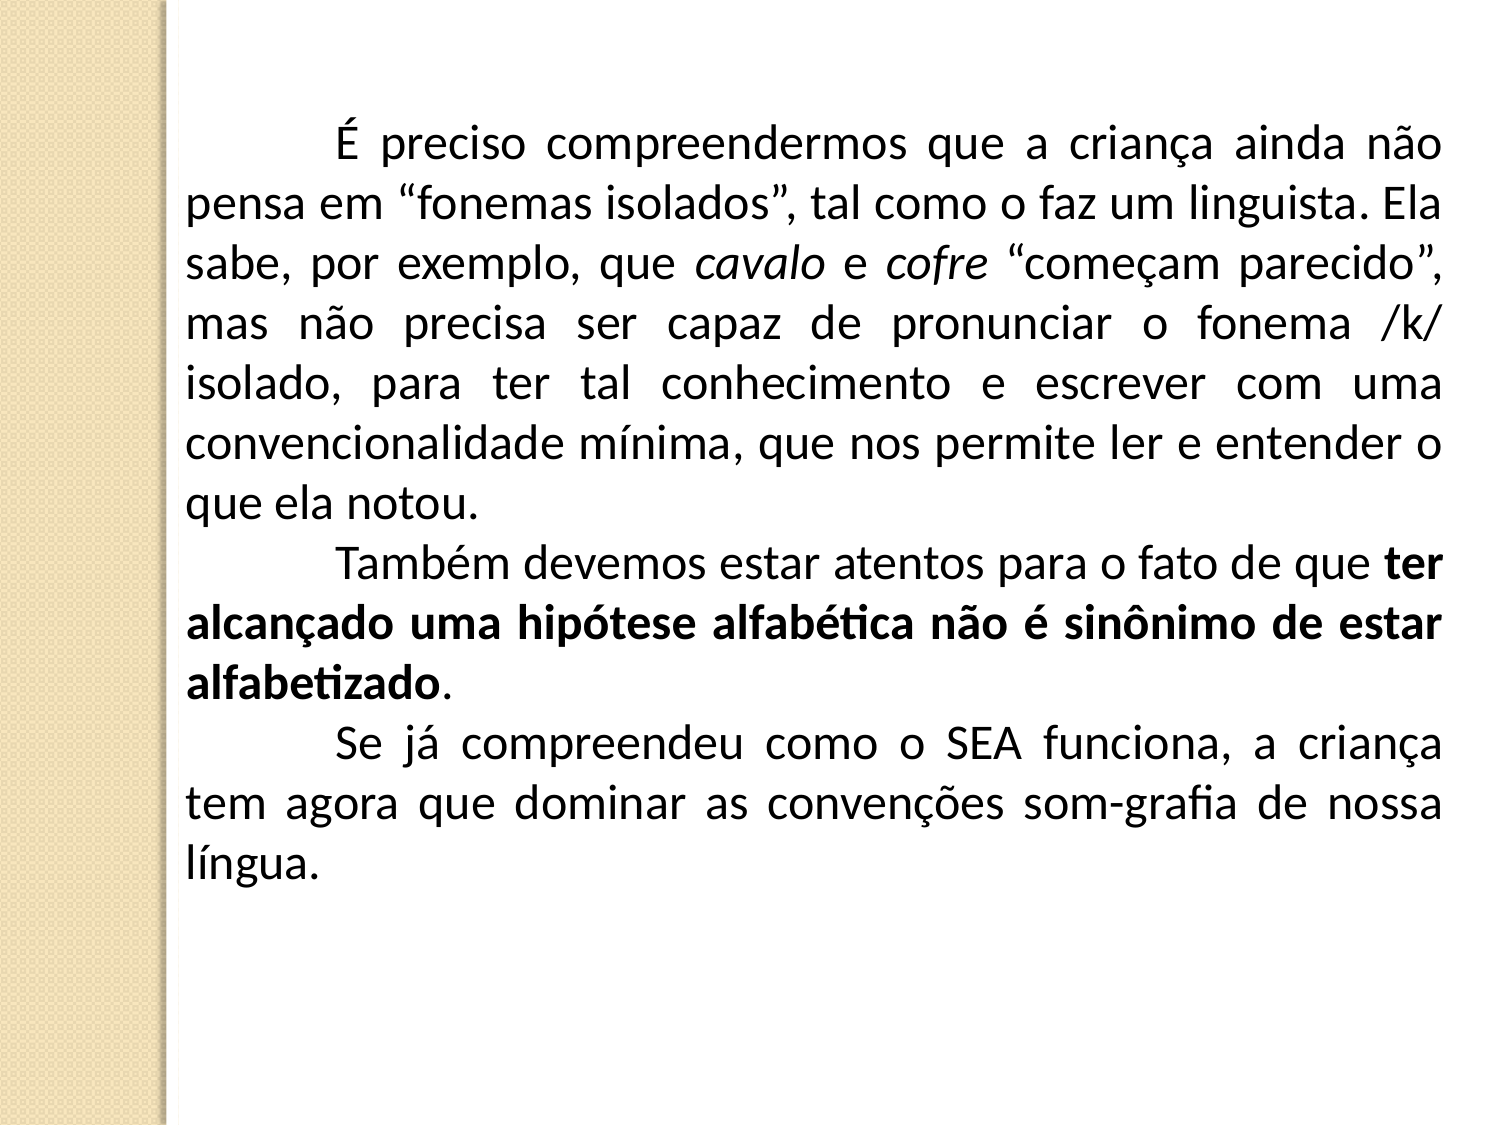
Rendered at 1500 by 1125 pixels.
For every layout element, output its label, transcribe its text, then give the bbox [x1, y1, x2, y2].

text_box É preciso compreendermos que a criança ainda não pensa em “fonemas isolados”, tal como o faz um linguista. Ela sabe, por exemplo, que cavalo e cofre “começam parecido”, mas não precisa ser capaz de pronunciar o fonema /k/ isolado, para ter tal conhecimento e escrever com uma convencionalidade mínima, que nos permite ler e entender o que ela notou. Também devemos estar atentos para o fato de que ter alcançado uma hipótese alfabética não é sinônimo de estar alfabetizado. Se já compreendeu como o SEA funciona, a criança tem agora que dominar as convenções som-grafia de nossa língua. [171, 101, 1459, 897]
picture [0, 0, 166, 1125]
